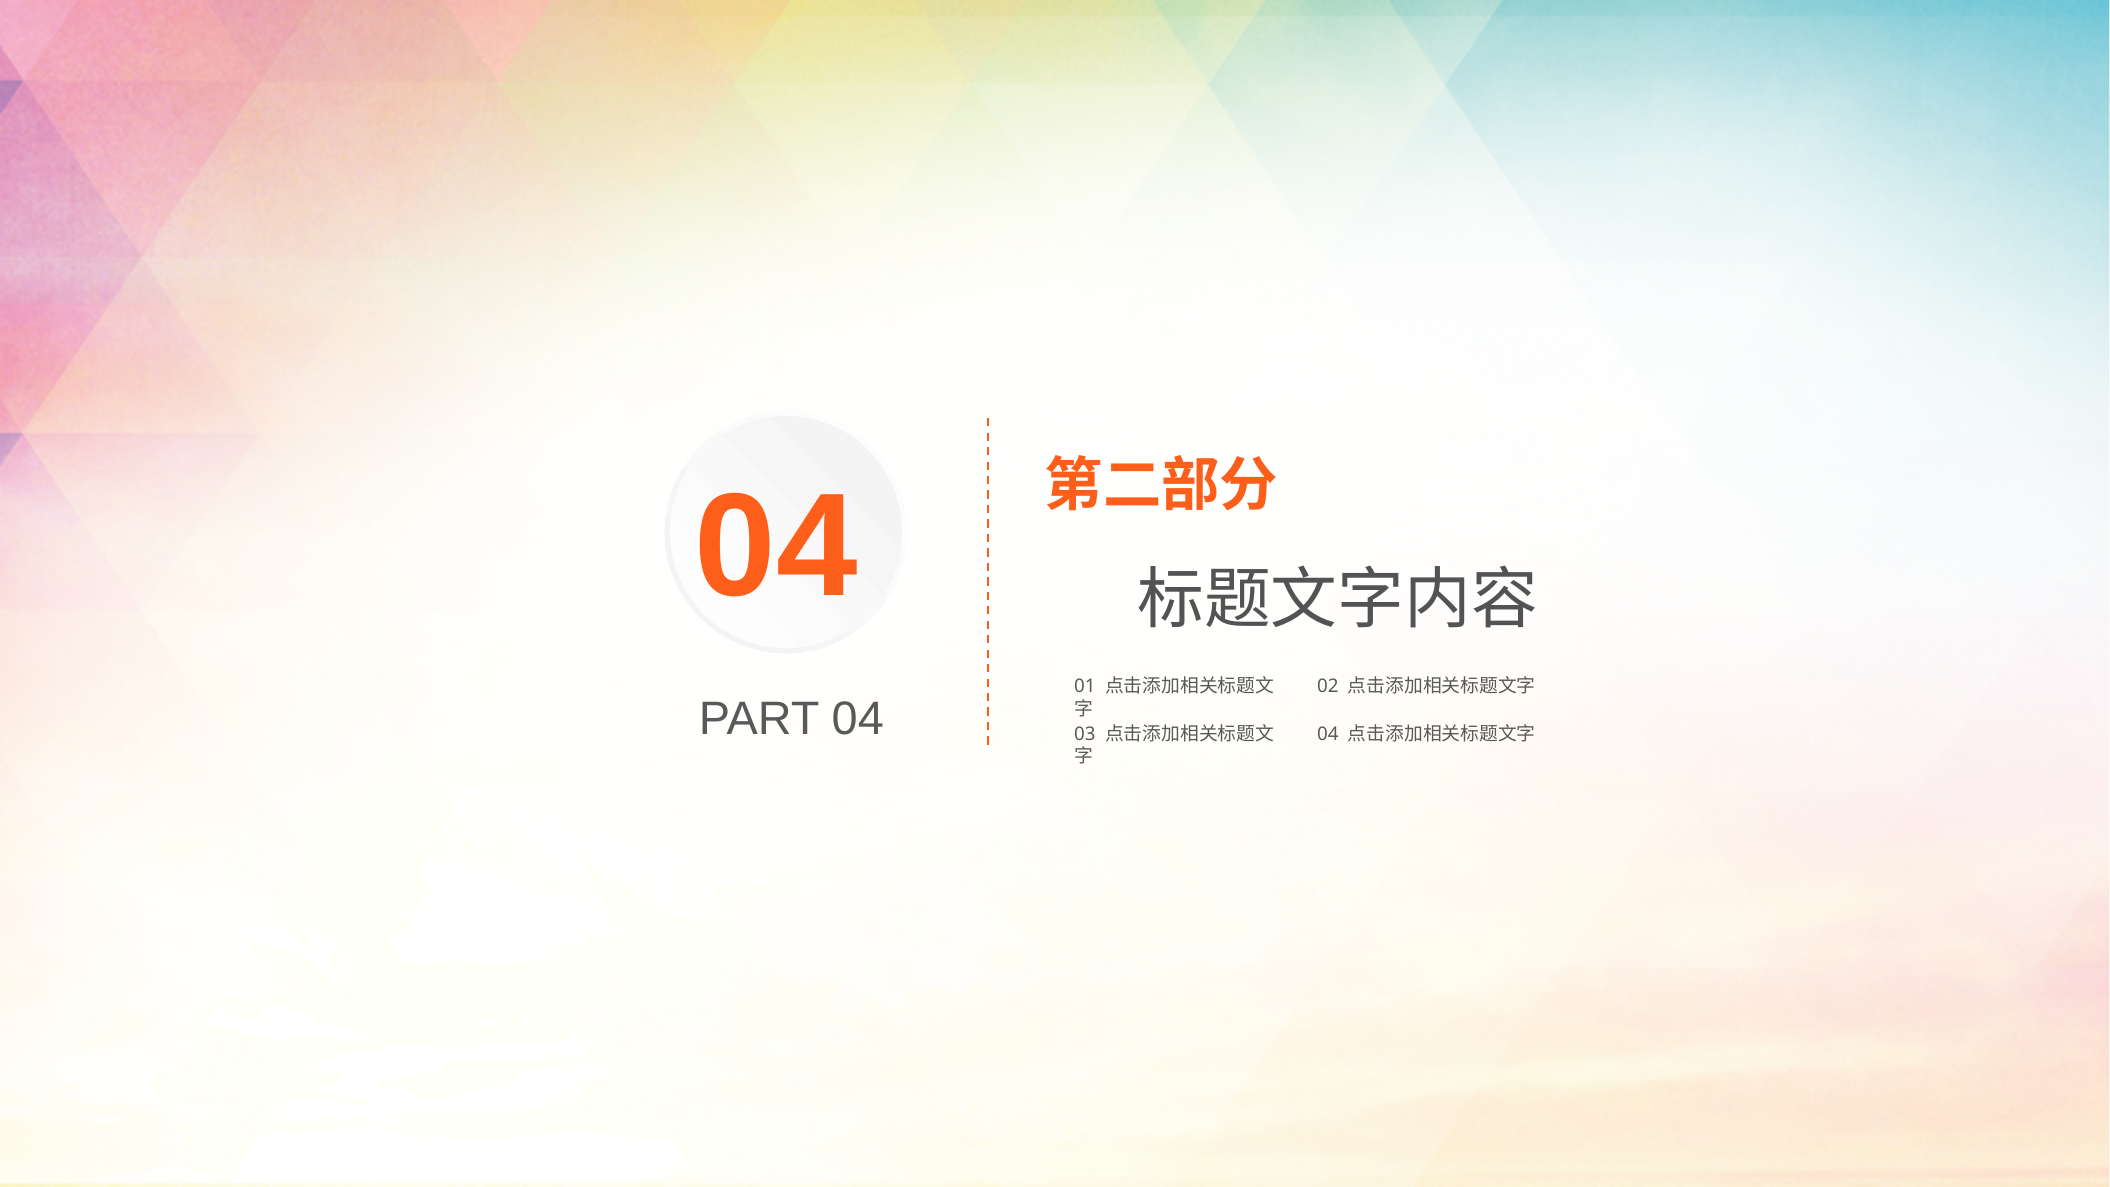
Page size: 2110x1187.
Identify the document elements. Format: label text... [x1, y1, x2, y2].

picture [0, 0, 2110, 1187]
text_box 04 点击添加相关标题文字 [1303, 714, 1560, 751]
text_box 02 点击添加相关标题文字 [1303, 666, 1560, 704]
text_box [664, 410, 908, 654]
text_box 03 点击添加相关标题文字 [1060, 714, 1306, 774]
text_box PART 04 [698, 687, 908, 745]
text_box 第二部分 标题文字内容 [1011, 439, 1568, 651]
text_box 01 点击添加相关标题文字 [1060, 666, 1306, 714]
